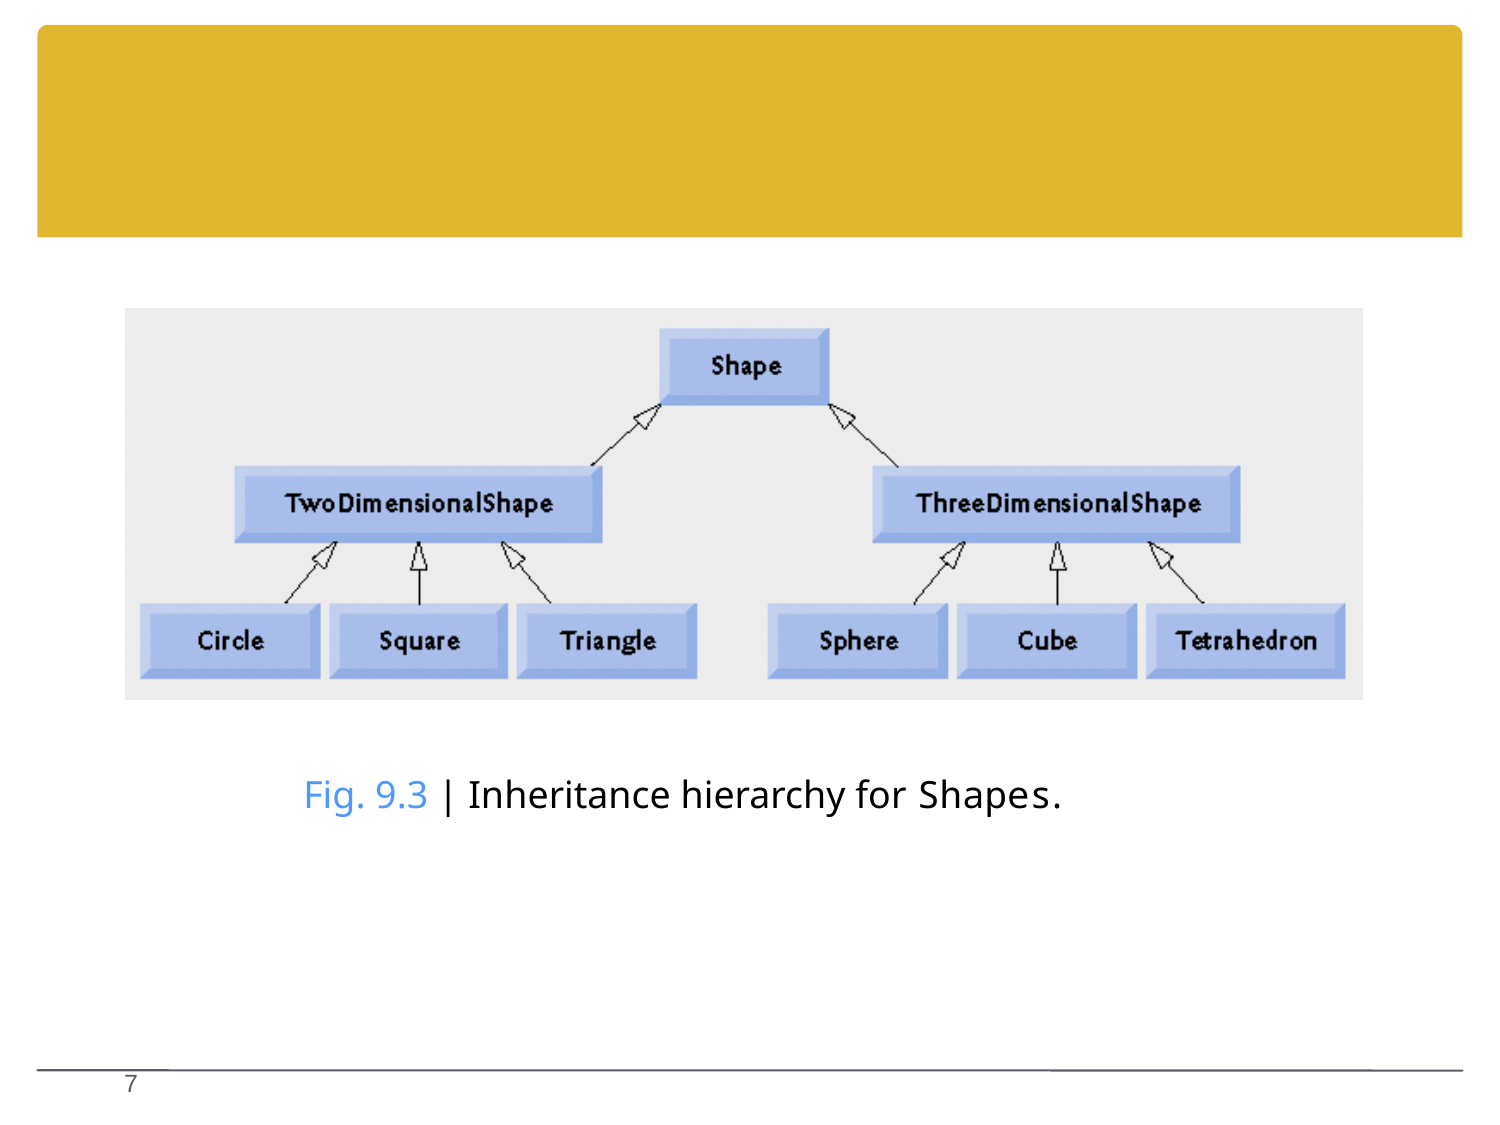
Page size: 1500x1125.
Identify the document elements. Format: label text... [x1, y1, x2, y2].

title Fig. 9.3 | Inheritance hierarchy for Shapes. [37, 749, 1338, 838]
slide_number 7 [109, 1044, 422, 1120]
picture [124, 307, 1363, 701]
